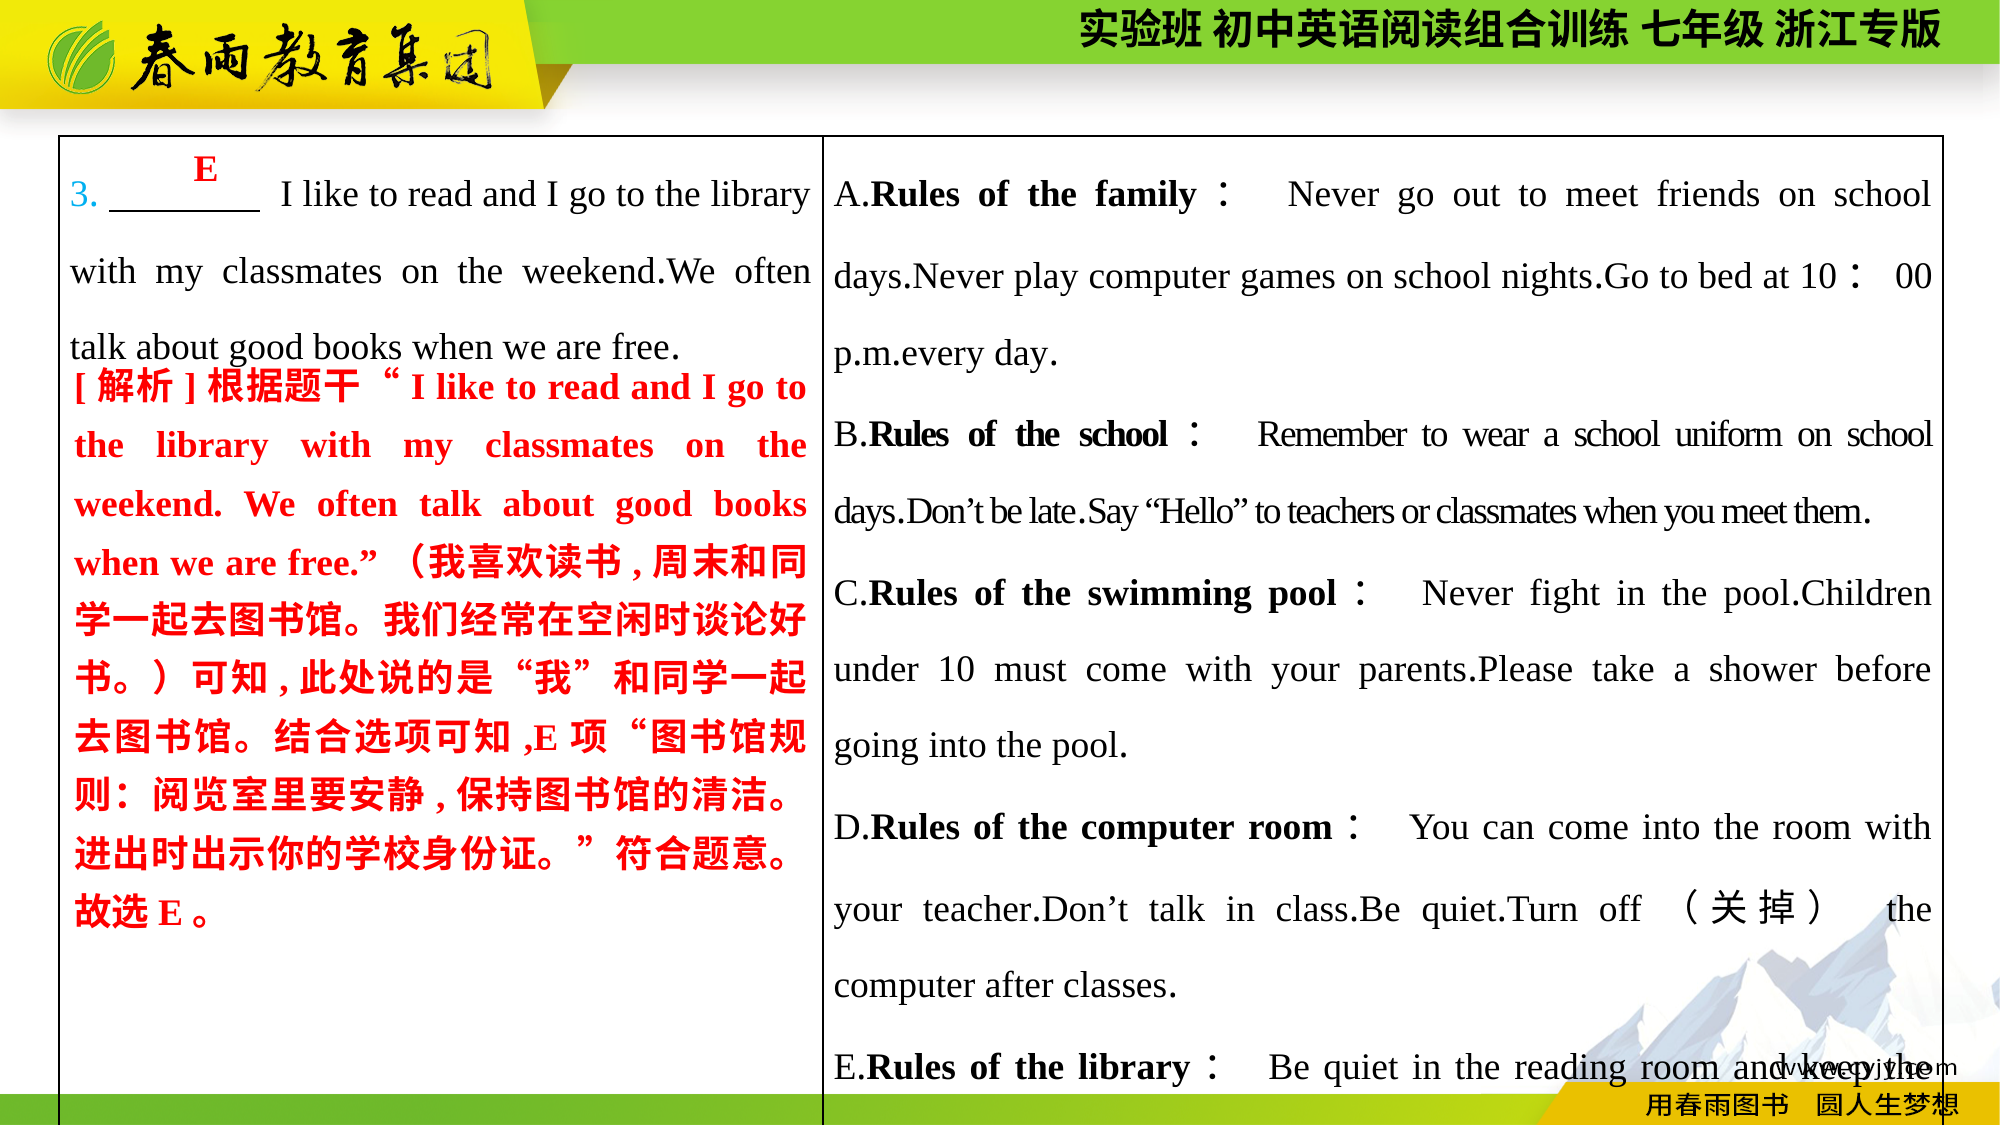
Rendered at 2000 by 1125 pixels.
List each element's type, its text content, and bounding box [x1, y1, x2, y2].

table_header 3. I like to read and I go to the library with my classmates on the weekend.We often talk about good books when we are free. [60, 137, 822, 341]
text_box E [103, 136, 234, 196]
table_header A.Rules of the family： Never go out to meet friends on school days.Never play computer games on school nights.Go to bed at 10：00 p.m.every day. B.Rules of the school： Remember to wear a school uniform on school days.Don’t be late.Say “Hello” to teachers or classmates when you meet them. C.Rules of the swimming pool： Never fight in the pool.Children under 10 must come with your parents.Please take a shower before going into the pool. D.Rules of the computer room： You can come into the room with your teacher.Don’t talk in class.Be quiet.Turn off（关掉） the computer after classes. E.Rules of the library： Be quiet in the reading room and keep the library clean.Show your school ID card in and out. [824, 137, 1942, 1125]
picture [0, 0, 2000, 1125]
table_header 3. I like to read and I go to the library with my classmates on the weekend.We often talk about good books when we are free. [60, 882, 822, 1125]
list [解析]根据题干“I like to read and I go to the library with my classmates on the weekend. We often talk about good books when we are free.”（我喜欢读书,周末和同学一起去图书馆。我们经常在空闲时谈论好书。）可知,此处说的是“我”和同学一起去图书馆。结合选项可知,E项“图书馆规则：阅览室里要安静,保持图书馆的清洁。进出时出示你的学校身份证。”符合题意。故选E。 [59, 341, 823, 882]
